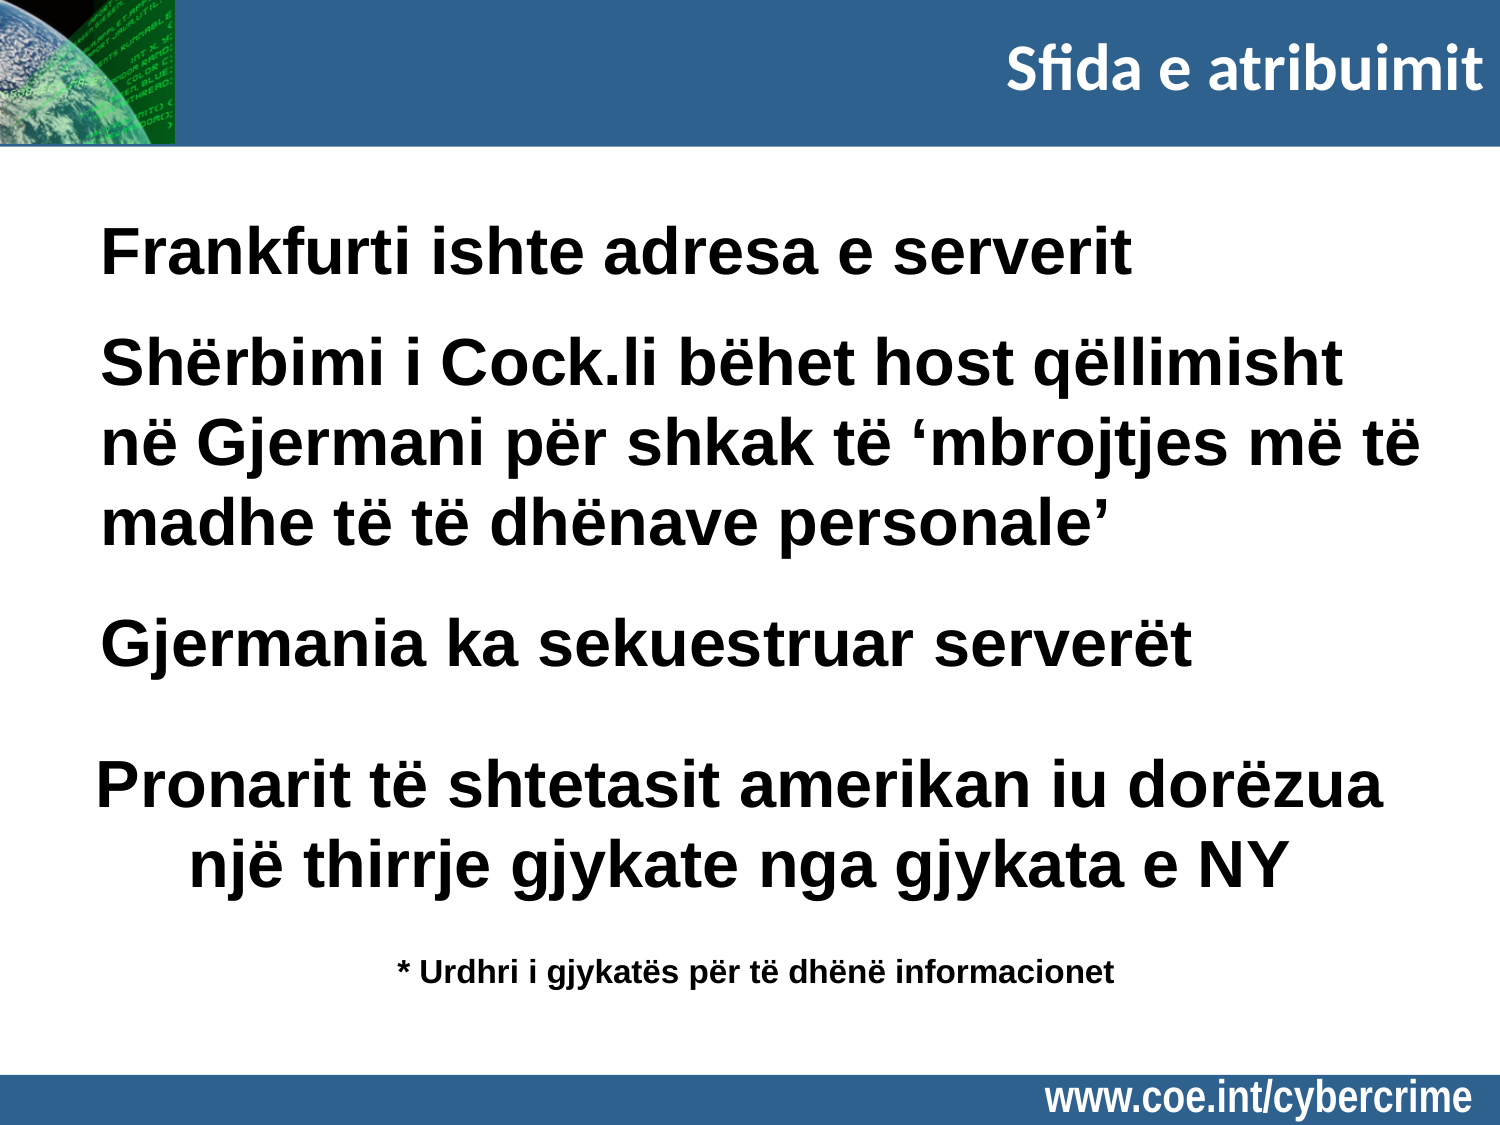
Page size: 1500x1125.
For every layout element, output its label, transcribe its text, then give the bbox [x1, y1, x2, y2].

text_box [0, 1073, 1030, 1125]
text_box Pronarit të shtetasit amerikan iu dorëzua një thirrje gjykate nga gjykata e NY [76, 717, 1404, 917]
text_box Shërbimi i Cock.li bëhet host qëllimisht në Gjermani për shkak të ‘mbrojtjes më të madhe të të dhënave personale’ [84, 335, 1441, 543]
text_box * Urdhri i gjykatës për të dhënë informacionet [37, 917, 1476, 1024]
text_box Gjermania ka sekuestruar serverët [84, 536, 1412, 744]
text_box Sfida e atribuimit [177, 0, 1500, 149]
text_box Frankfurti ishte adresa e serverit [84, 149, 1441, 336]
text_box www.coe.int/cybercrime [1030, 1059, 1500, 1125]
picture [0, 0, 175, 144]
